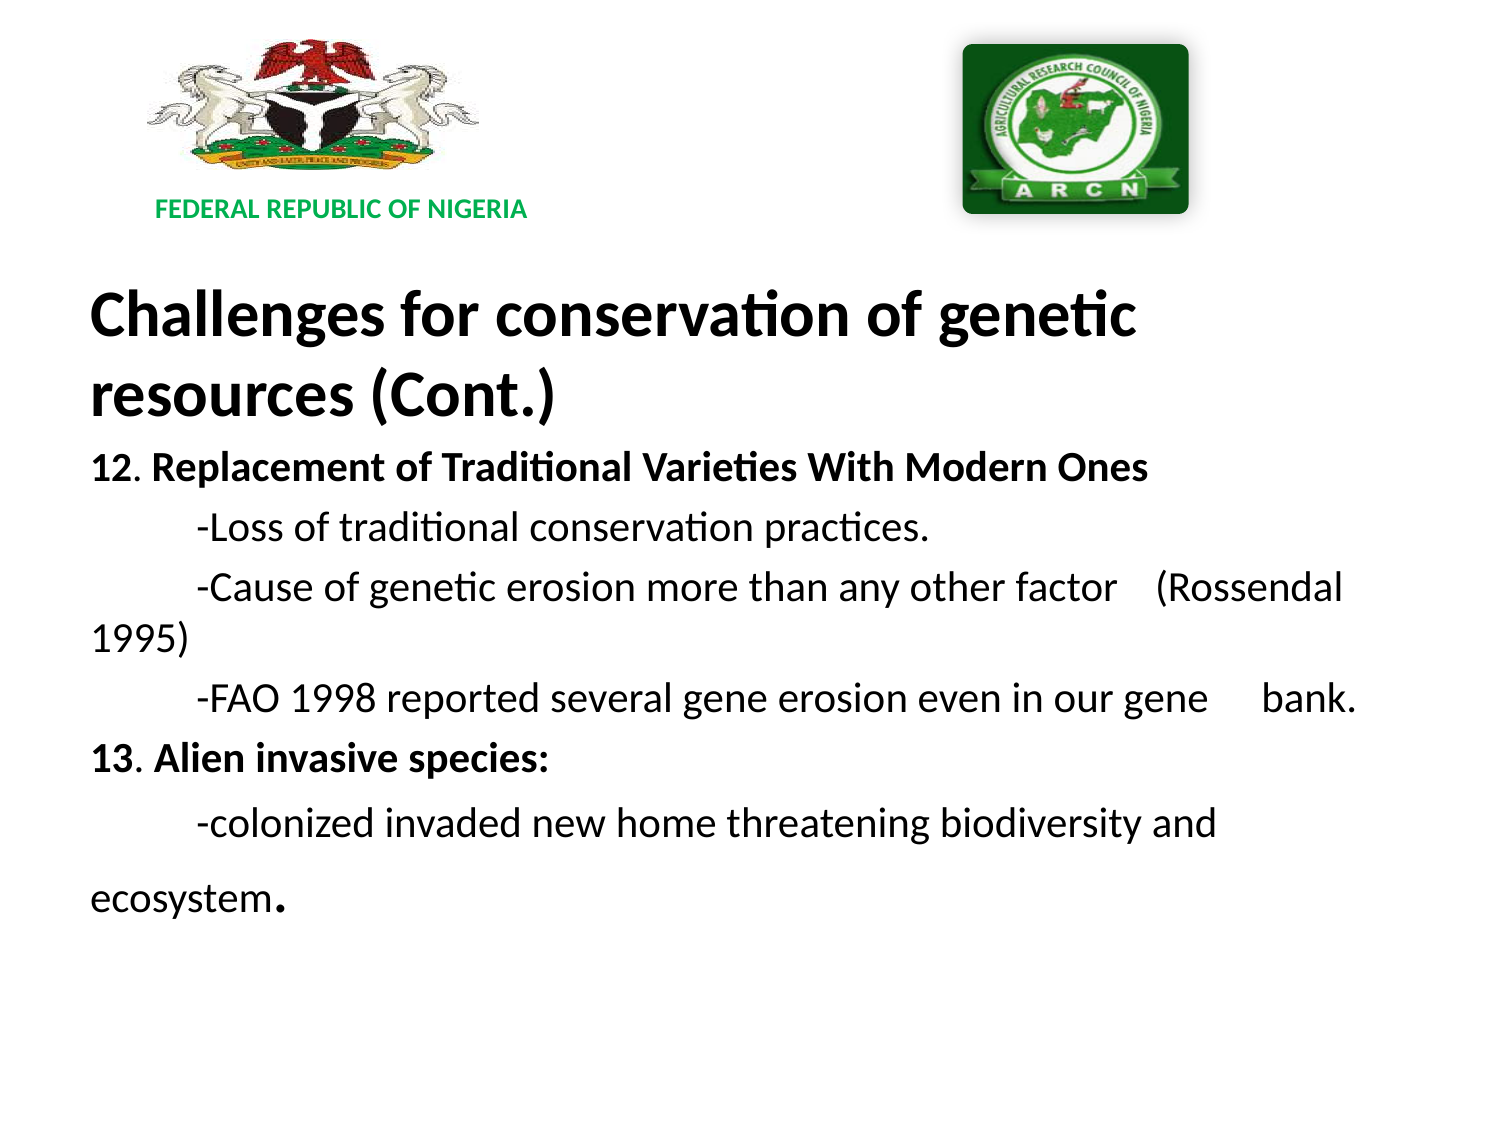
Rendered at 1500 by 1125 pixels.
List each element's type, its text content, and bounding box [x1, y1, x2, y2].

list Challenges for conservation of genetic resources (Cont.) 12. Replacement of Traditional Varieties With Modern Ones -Loss of traditional conservation practices. -Cause of genetic erosion more than any other factor (Rossendal 1995) -FAO 1998 reported several gene erosion even in our gene bank. 13. Alien invasive species: -colonized invaded new home threatening biodiversity and ecosystem. [75, 262, 1425, 1005]
picture [962, 43, 1189, 215]
title FEDERAL REPUBLIC OF NIGERIA [75, 45, 1425, 233]
picture [147, 39, 479, 170]
